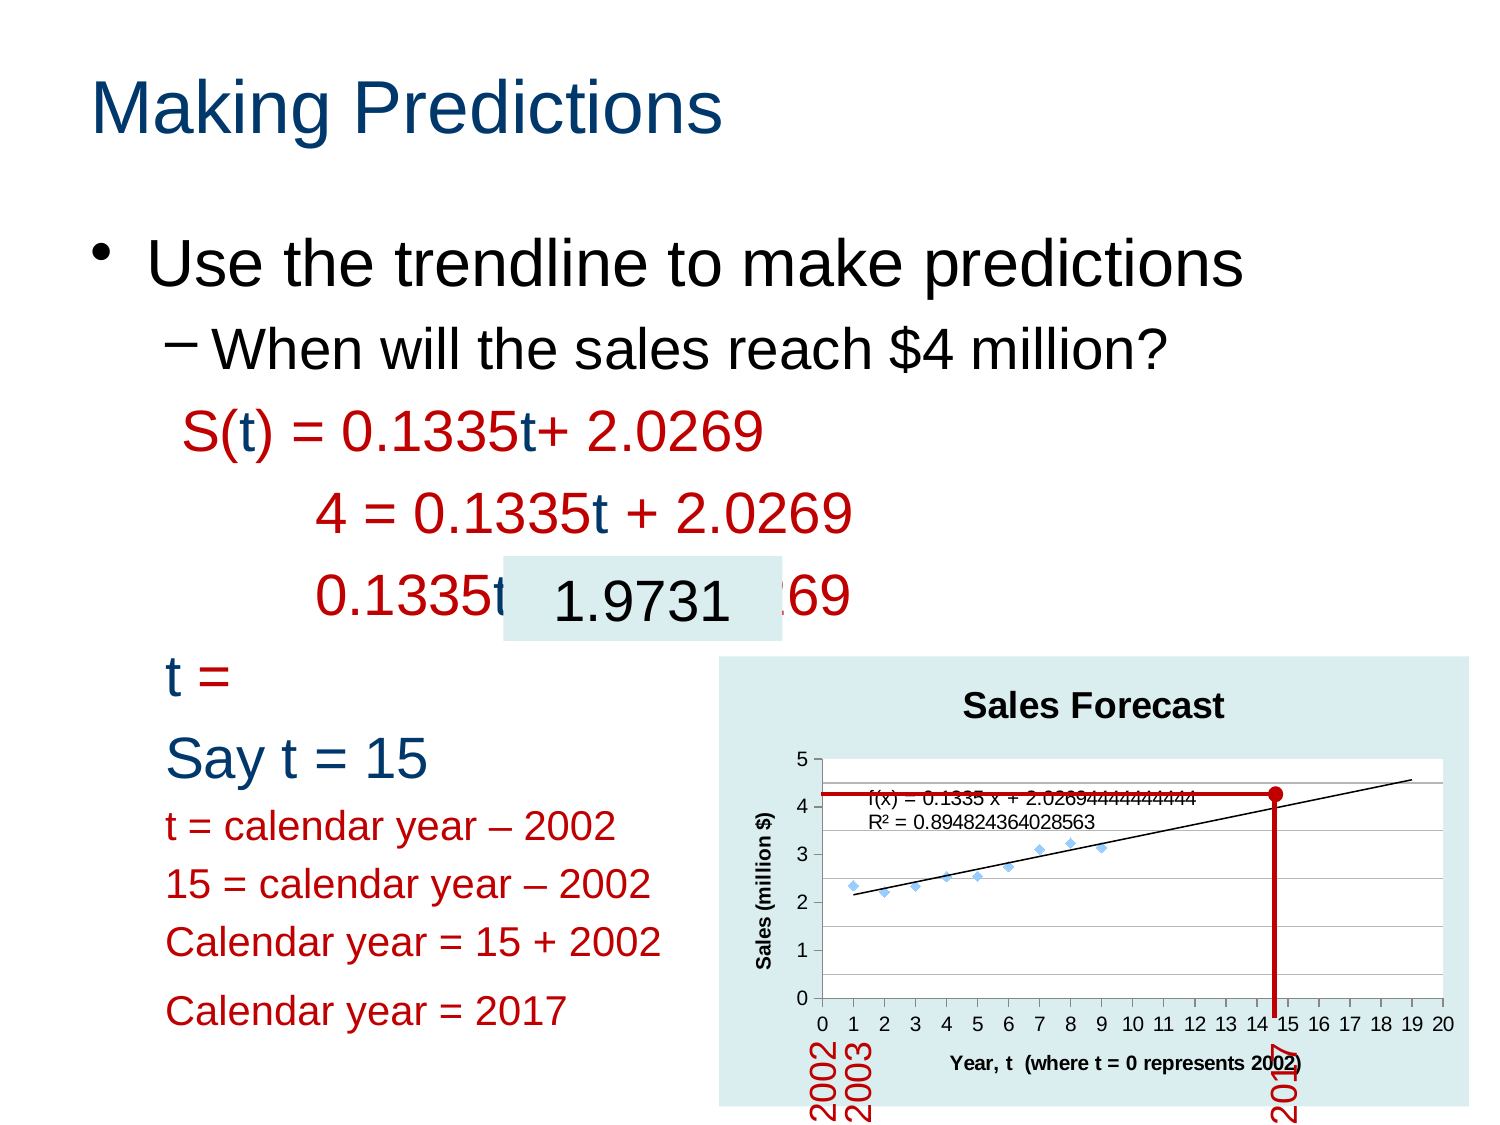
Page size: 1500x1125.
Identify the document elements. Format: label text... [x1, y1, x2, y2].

text_box 2003 [851, 1116, 887, 1125]
title Making Predictions [74, 44, 1426, 163]
text_box 2002 [790, 1116, 851, 1125]
text_box 1.9731 [503, 556, 783, 641]
chart [718, 656, 1470, 1107]
text_box 2017 [1252, 1116, 1312, 1125]
